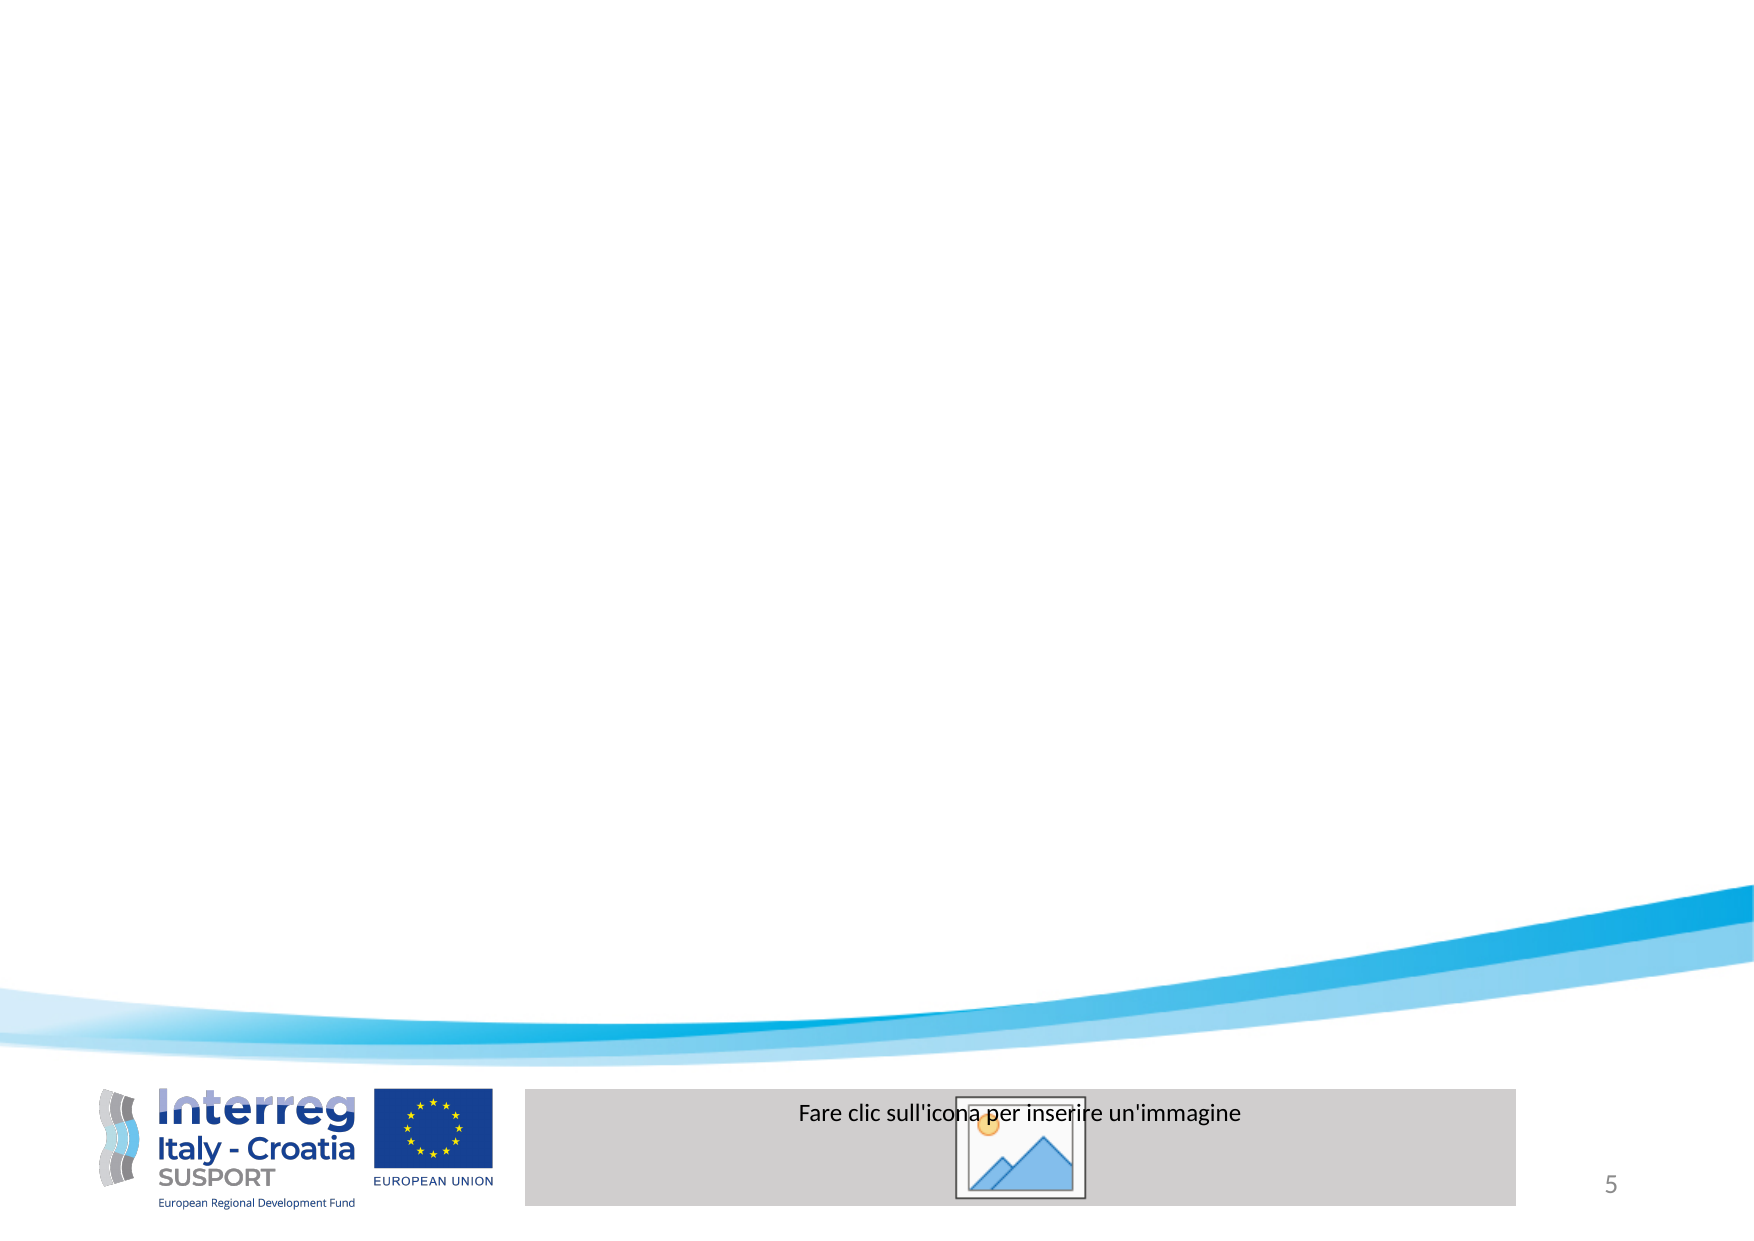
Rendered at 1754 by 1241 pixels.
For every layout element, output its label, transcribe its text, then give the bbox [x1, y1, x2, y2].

slide_number 5 [1526, 1149, 1634, 1216]
picture [0, 884, 1754, 1220]
